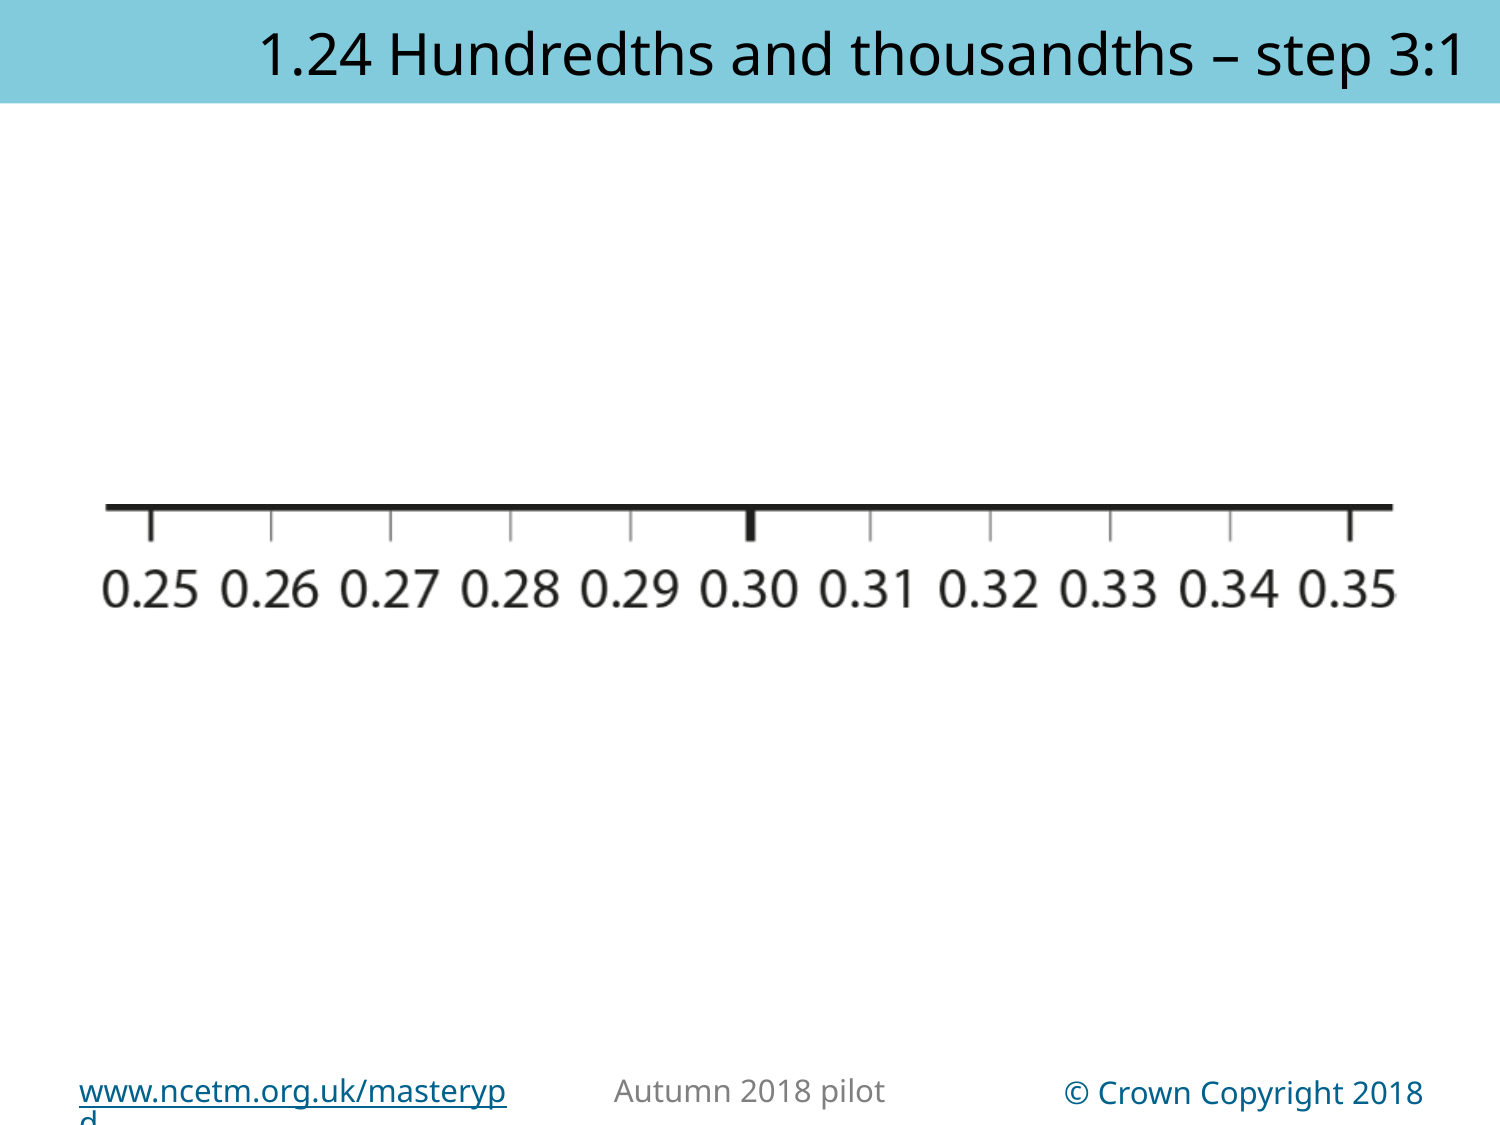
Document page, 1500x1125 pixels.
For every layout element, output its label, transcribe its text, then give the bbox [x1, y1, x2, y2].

list 1.24 Hundredths and thousandths – step 3:1 [0, 0, 1500, 104]
picture [101, 504, 1399, 621]
